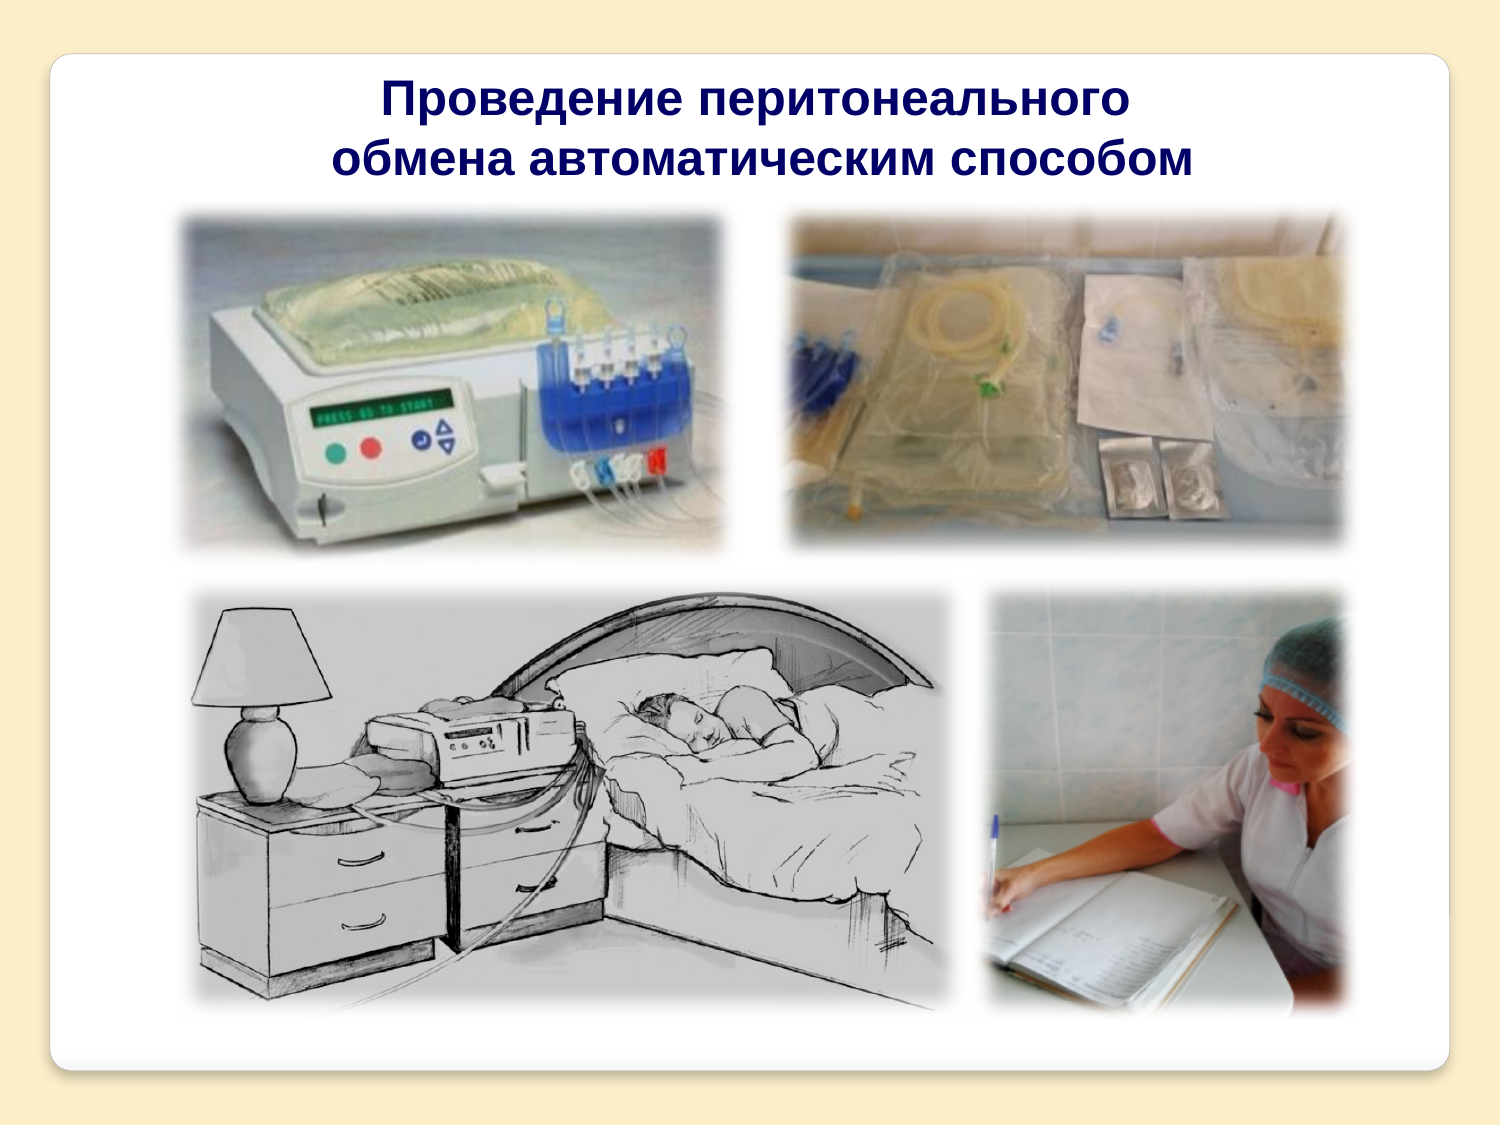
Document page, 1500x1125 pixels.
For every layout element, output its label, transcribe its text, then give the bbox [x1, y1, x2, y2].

picture [163, 198, 739, 568]
picture [972, 573, 1360, 1022]
picture [175, 573, 968, 1020]
text_box Проведение перитонеального обмена автоматическим способом [58, 58, 1453, 194]
picture [773, 198, 1362, 563]
